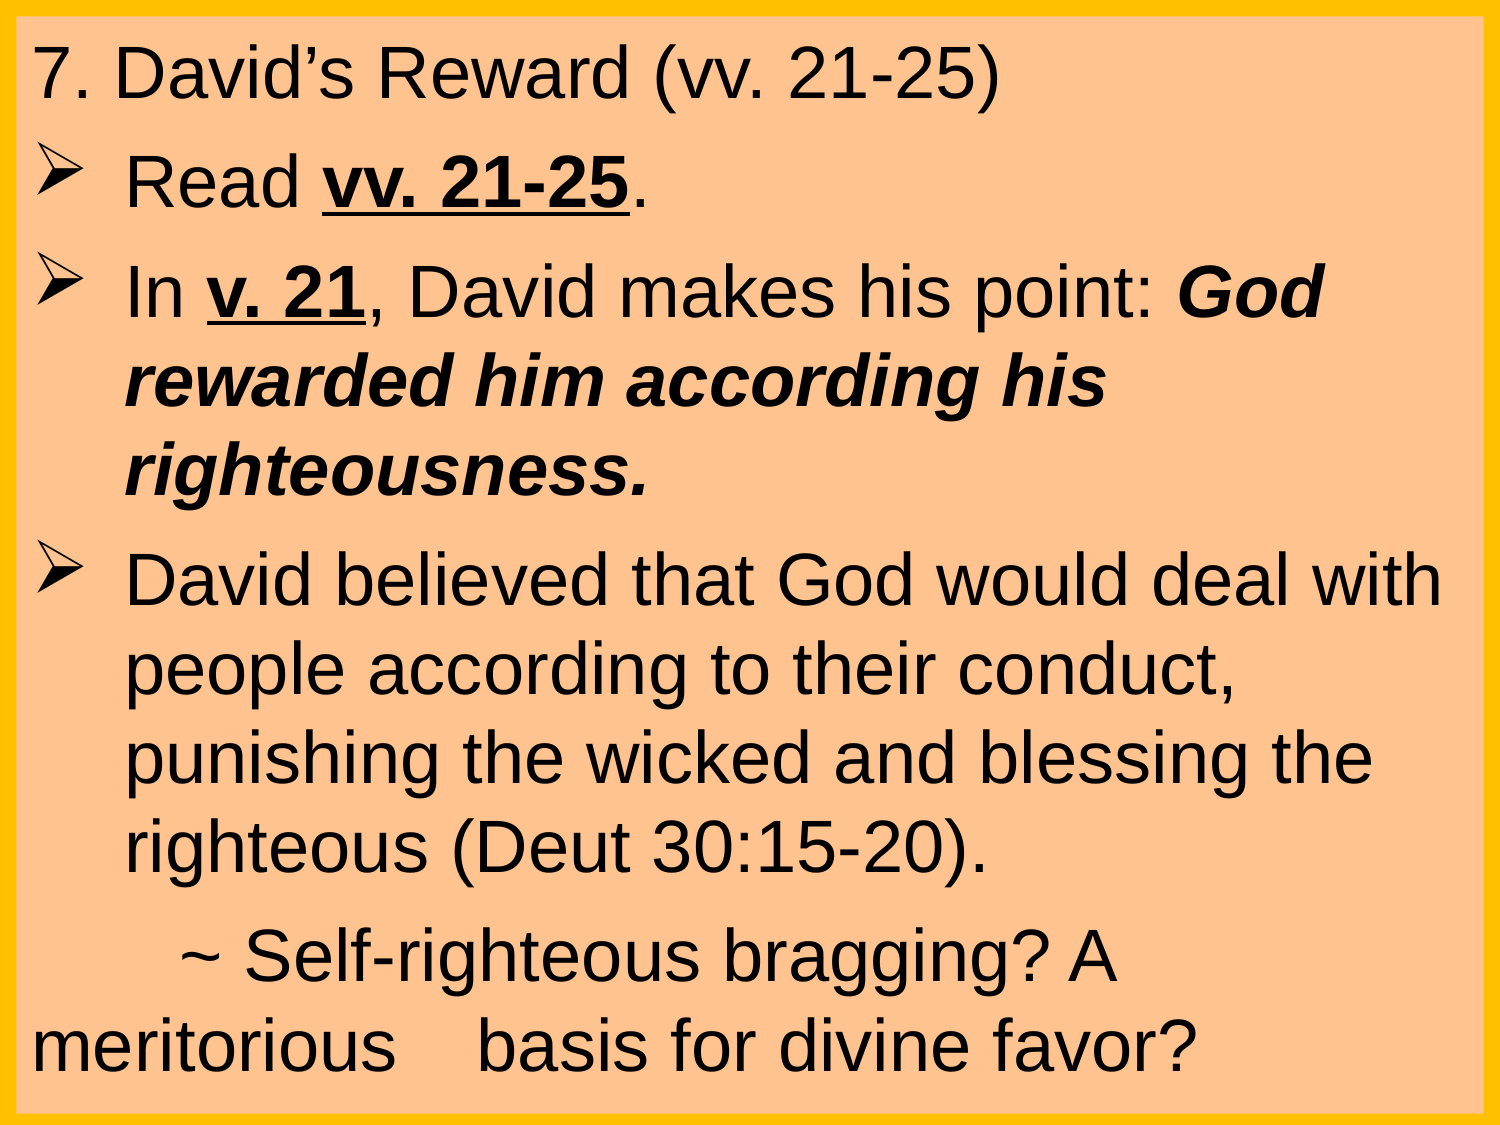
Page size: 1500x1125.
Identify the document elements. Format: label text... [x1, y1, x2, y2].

subtitle 7. David’s Reward (vv. 21-25) Read vv. 21-25. In v. 21, David makes his point: God rewarded him according his righteousness. David believed that God would deal with people according to their conduct, punishing the wicked and blessing the righteous (Deut 30:15-20). ~ Self-righteous bragging? A meritorious basis for divine favor? [16, 16, 1484, 1114]
